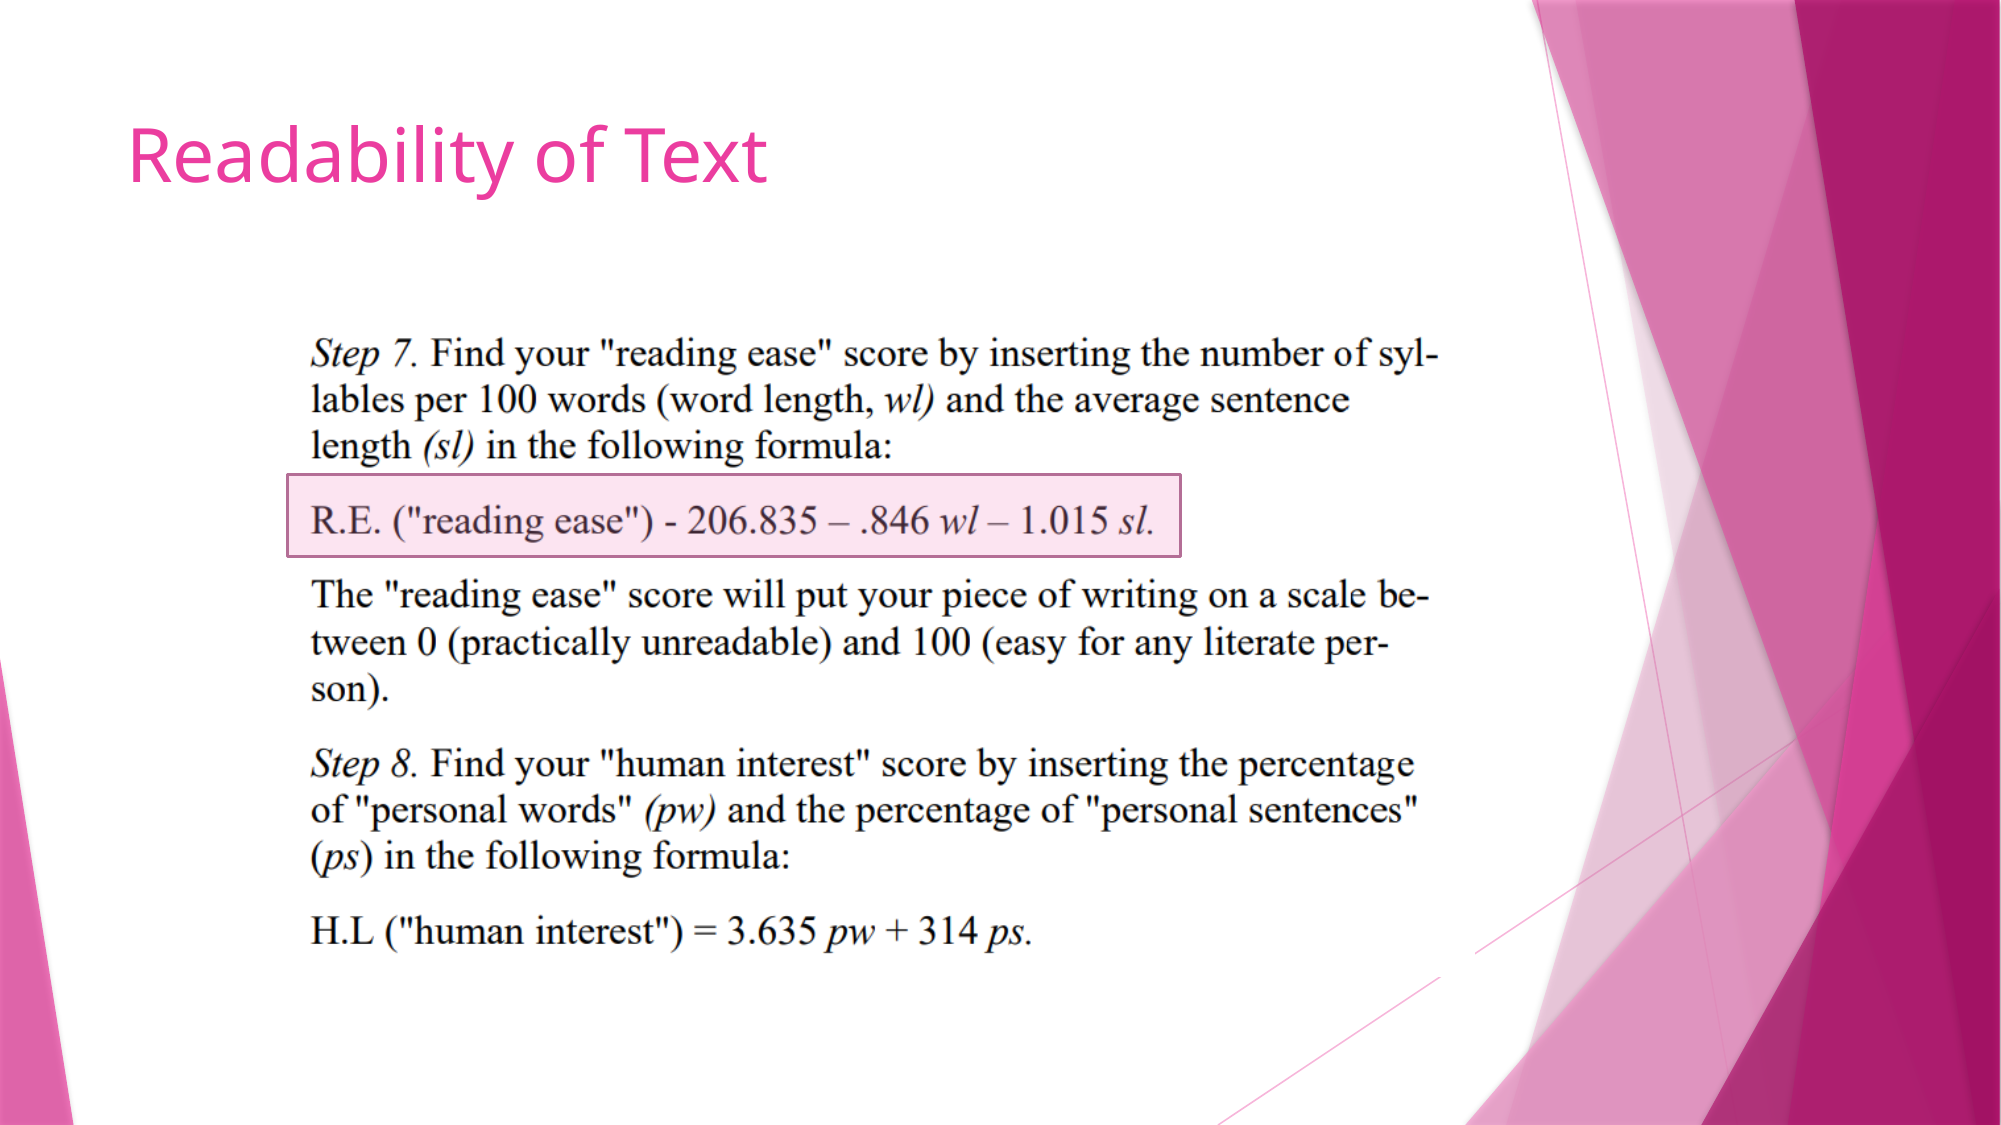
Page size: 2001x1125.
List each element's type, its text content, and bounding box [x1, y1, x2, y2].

title Readability of Text [111, 99, 1522, 317]
picture [286, 316, 1476, 978]
